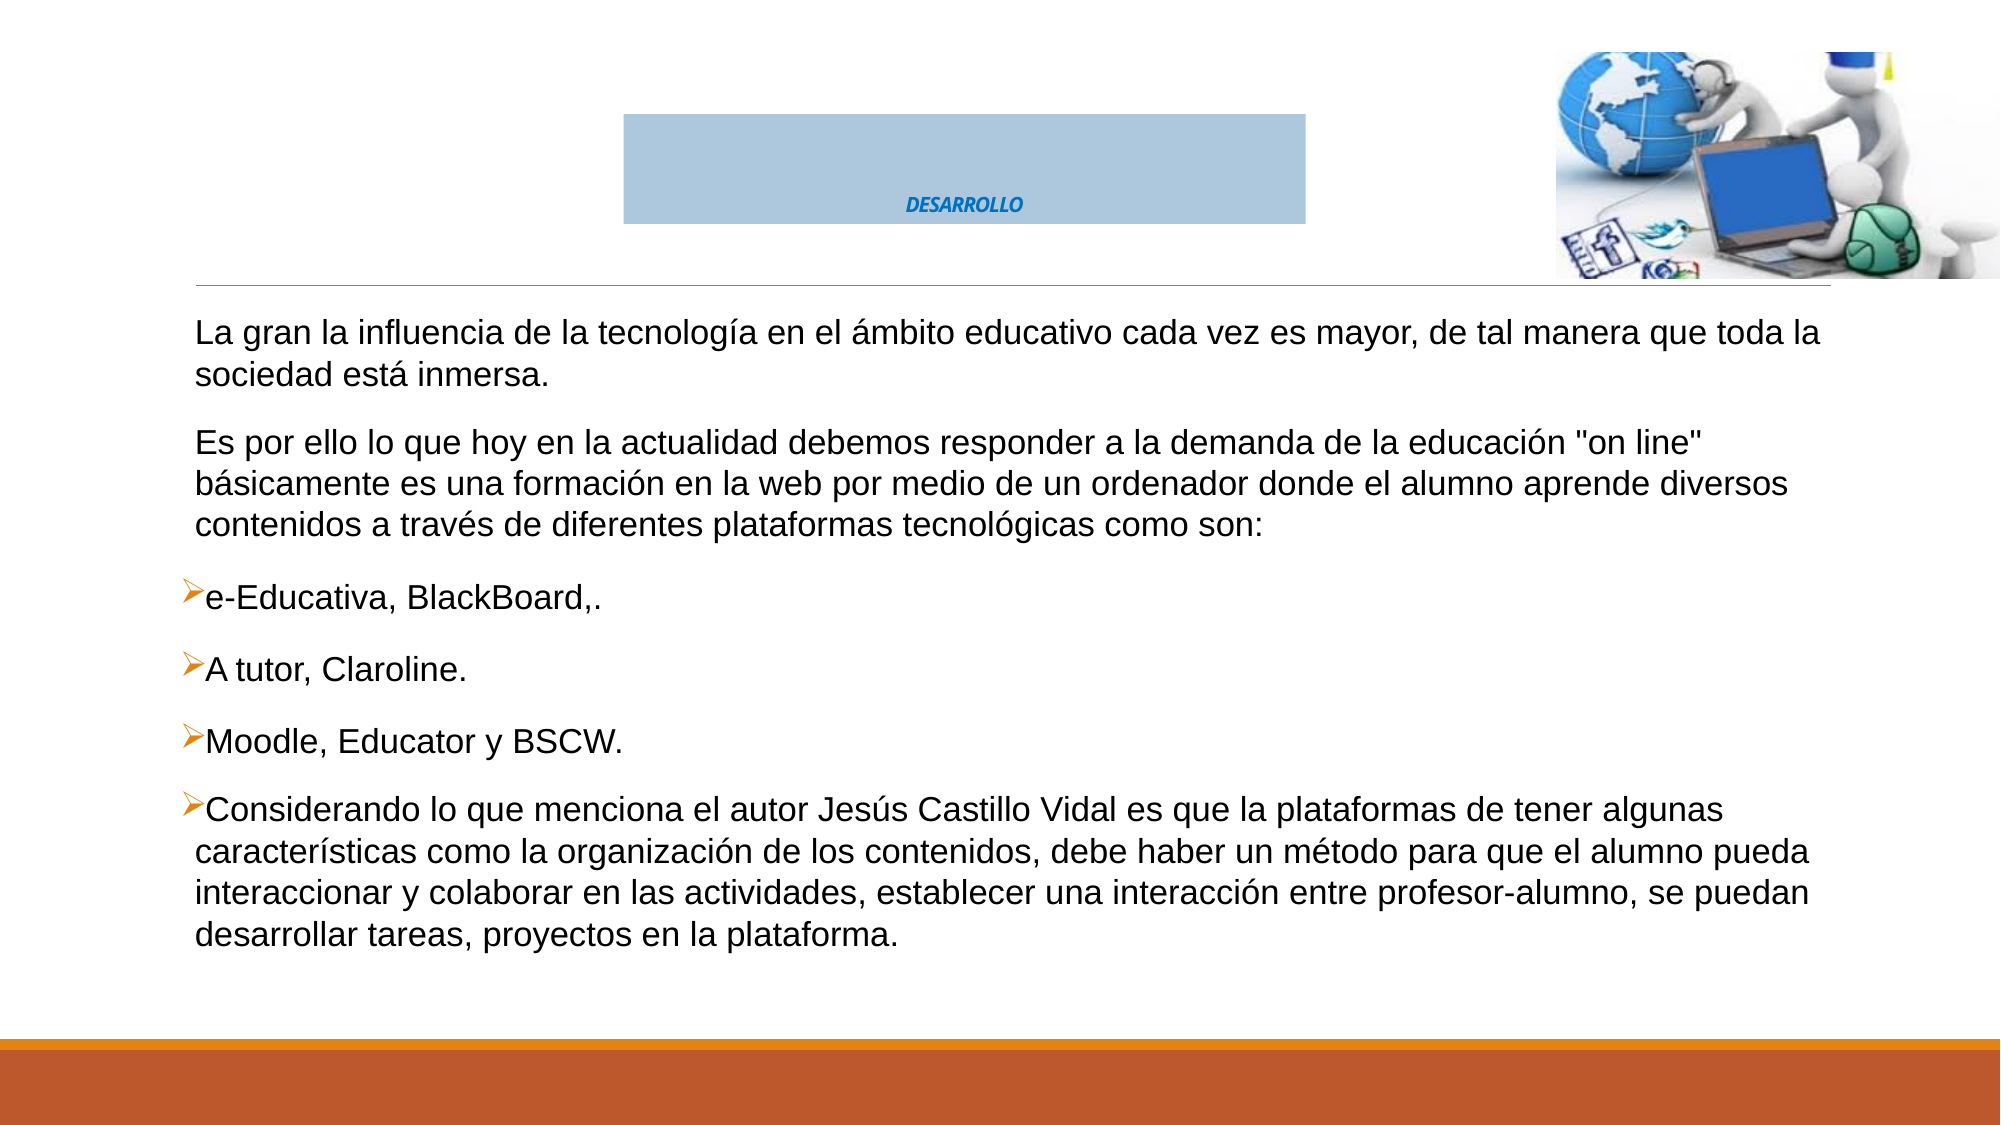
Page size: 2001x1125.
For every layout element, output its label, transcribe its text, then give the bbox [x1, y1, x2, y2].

list La gran la influencia de la tecnología en el ámbito educativo cada vez es mayor, de tal manera que toda la sociedad está inmersa. Es por ello lo que hoy en la actualidad debemos responder a la demanda de la educación "on line" básicamente es una formación en la web por medio de un ordenador donde el alumno aprende diversos contenidos a través de diferentes plataformas tecnológicas como son: e-Educativa, BlackBoard,. A tutor, Claroline. Moodle, Educator y BSCW. Considerando lo que menciona el autor Jesús Castillo Vidal es que la plataformas de tener algunas características como la organización de los contenidos, debe haber un método para que el alumno pueda interaccionar y colaborar en las actividades, establecer una interacción entre profesor-alumno, se puedan desarrollar tareas, proyectos en la plataforma. [180, 302, 1830, 963]
picture [1555, 51, 2000, 280]
text_box DESARROLLO [623, 114, 1306, 224]
